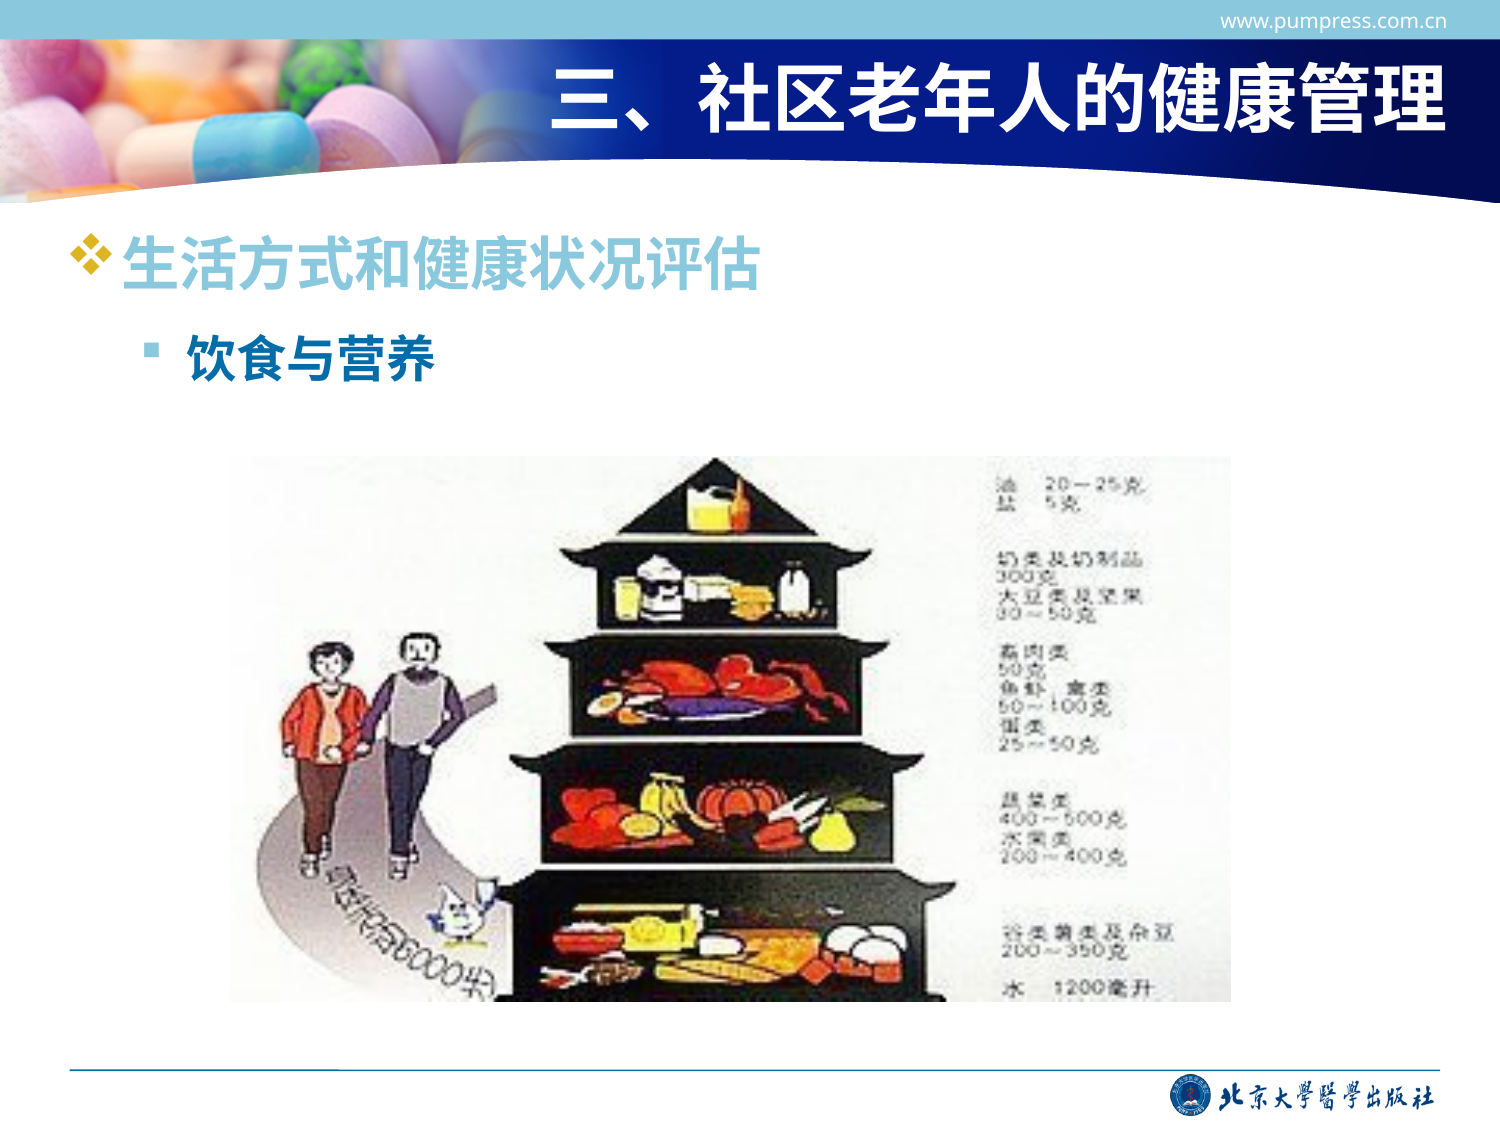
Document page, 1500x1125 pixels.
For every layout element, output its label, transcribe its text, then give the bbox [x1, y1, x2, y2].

picture [229, 455, 1231, 1003]
list 生活方式和健康状况评估 饮食与营养 [49, 184, 1463, 1026]
picture [0, 40, 1500, 203]
slide_number www.pumpress.com.cn [1024, 0, 1463, 38]
picture [1170, 1074, 1436, 1118]
title 三、社区老年人的健康管理 [137, 49, 1463, 143]
